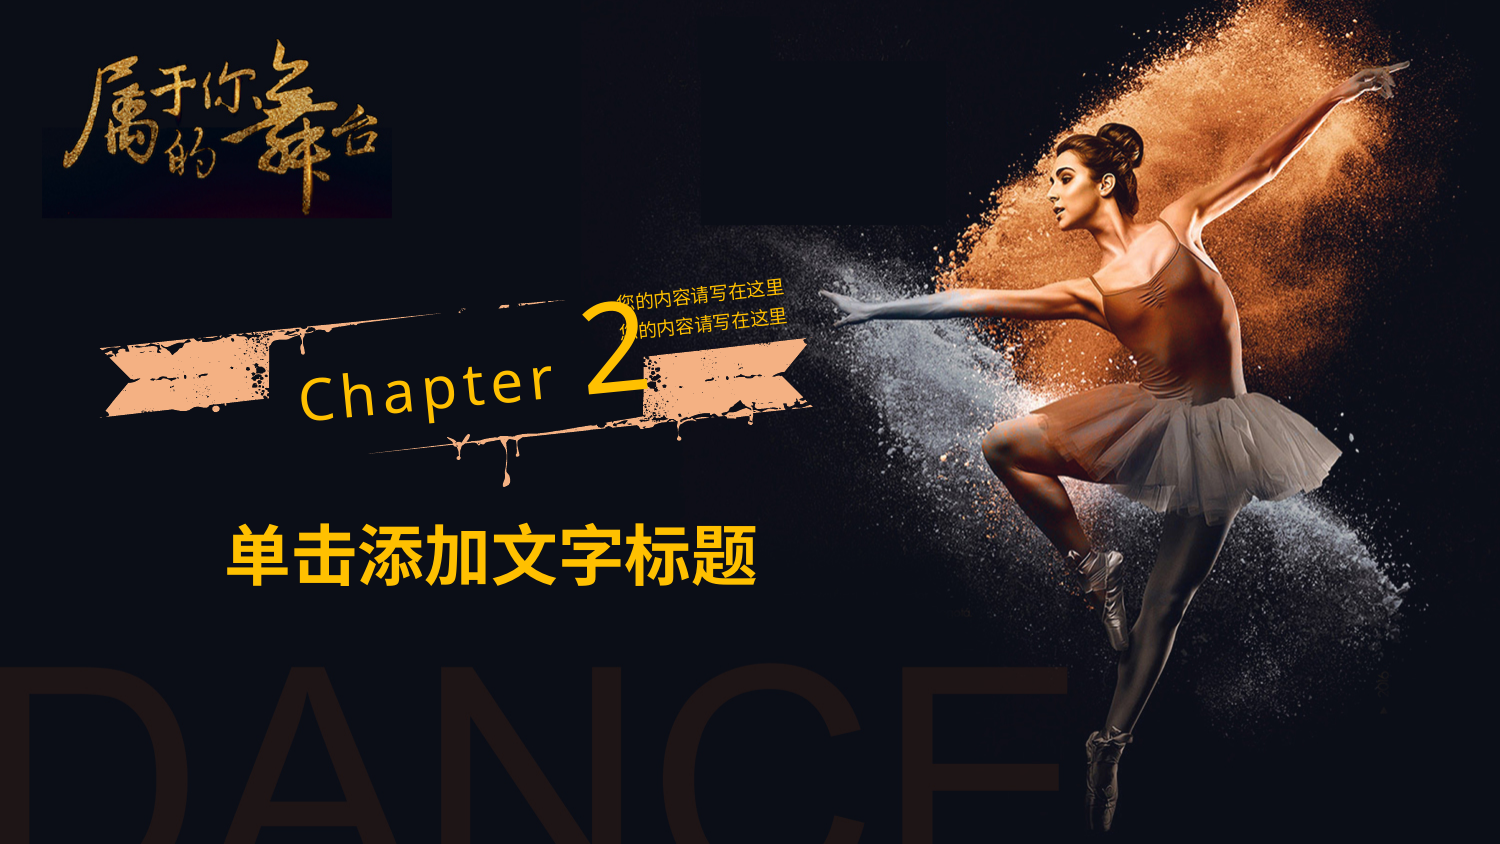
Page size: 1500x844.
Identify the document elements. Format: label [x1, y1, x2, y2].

picture [0, 0, 1500, 844]
text_box [99, 269, 813, 487]
